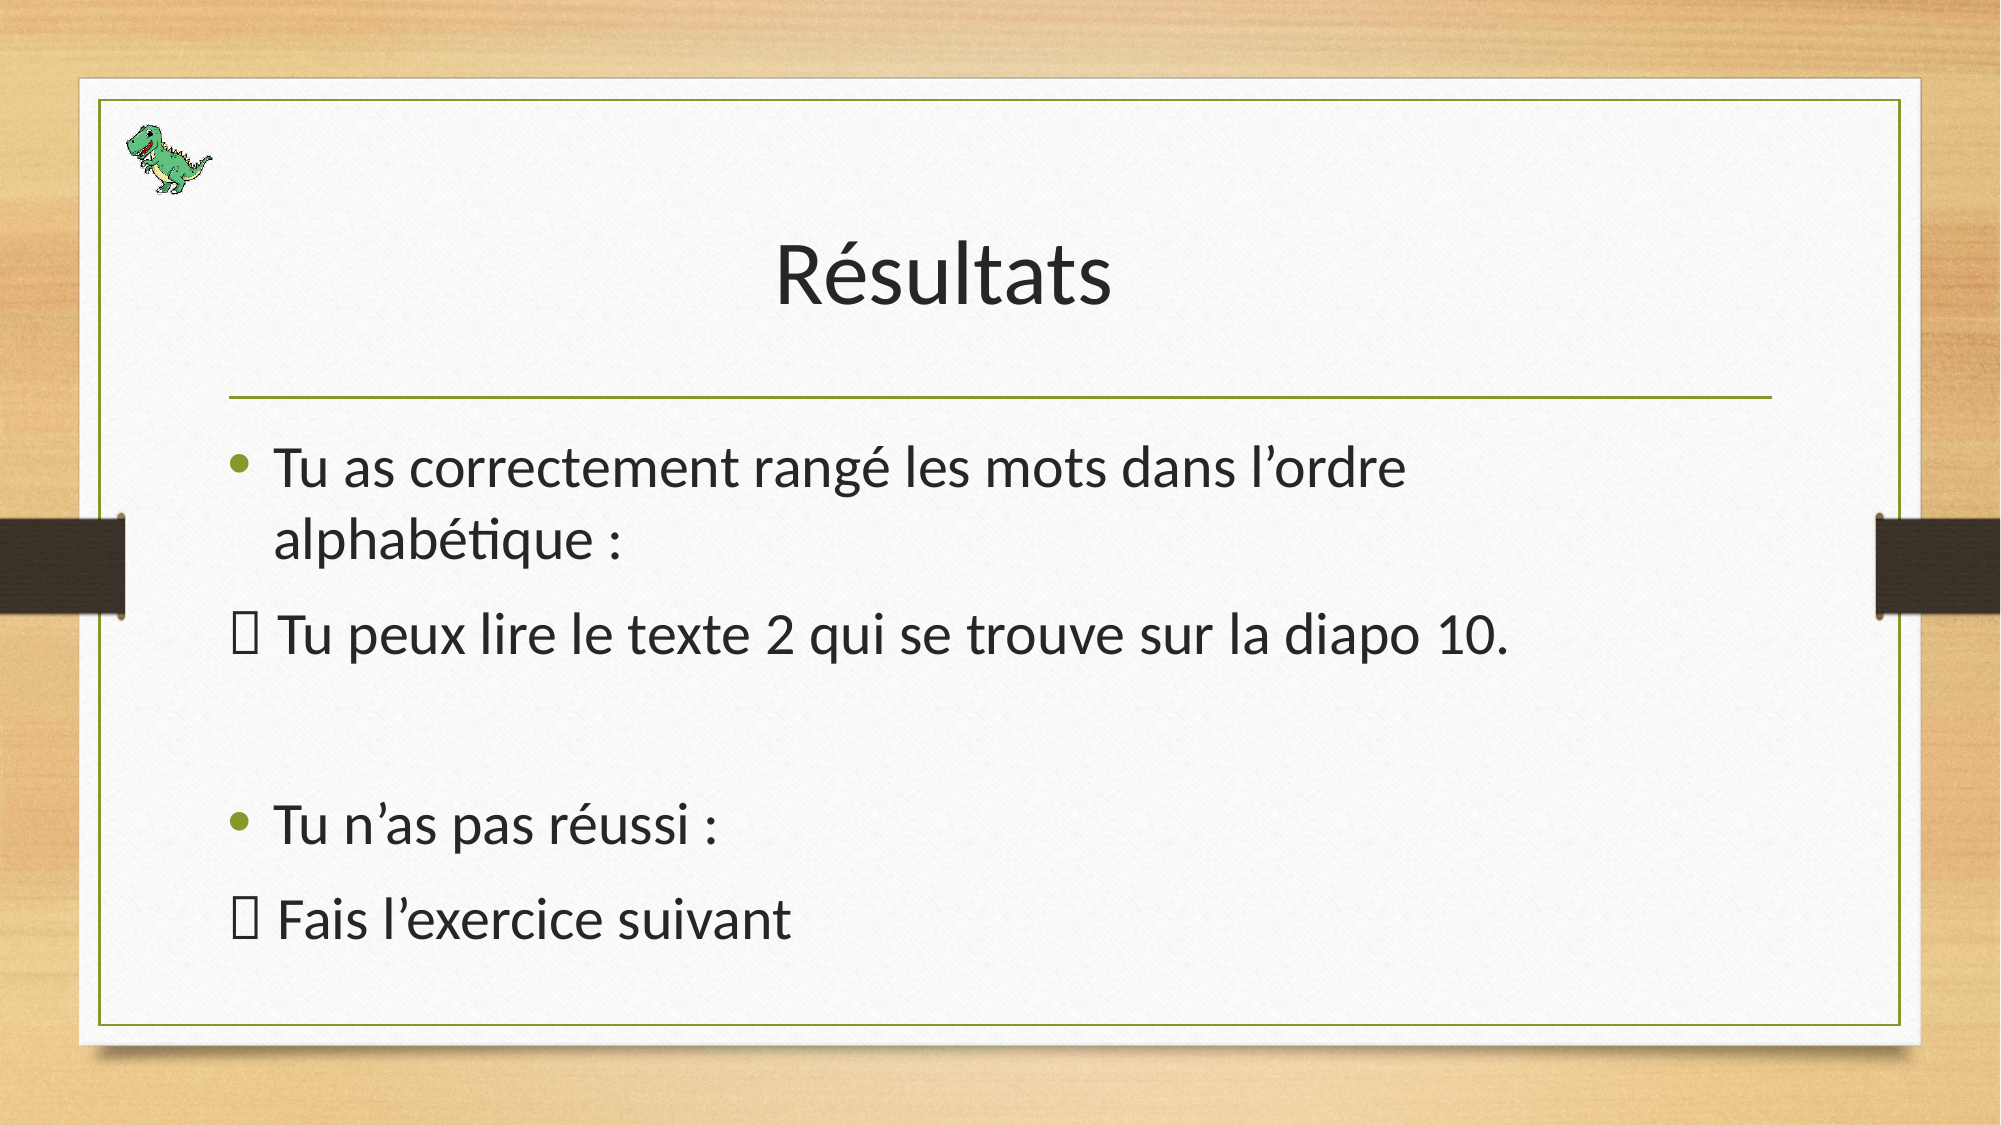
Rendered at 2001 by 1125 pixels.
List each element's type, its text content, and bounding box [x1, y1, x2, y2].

list Tu as correctement rangé les mots dans l’ordre alphabétique :  Tu peux lire le texte 2 qui se trouve sur la diapo 10. Tu n’as pas réussi :  Fais l’exercice suivant [212, 419, 1788, 964]
title Résultats [212, 161, 1788, 375]
picture [0, 0, 2001, 1125]
